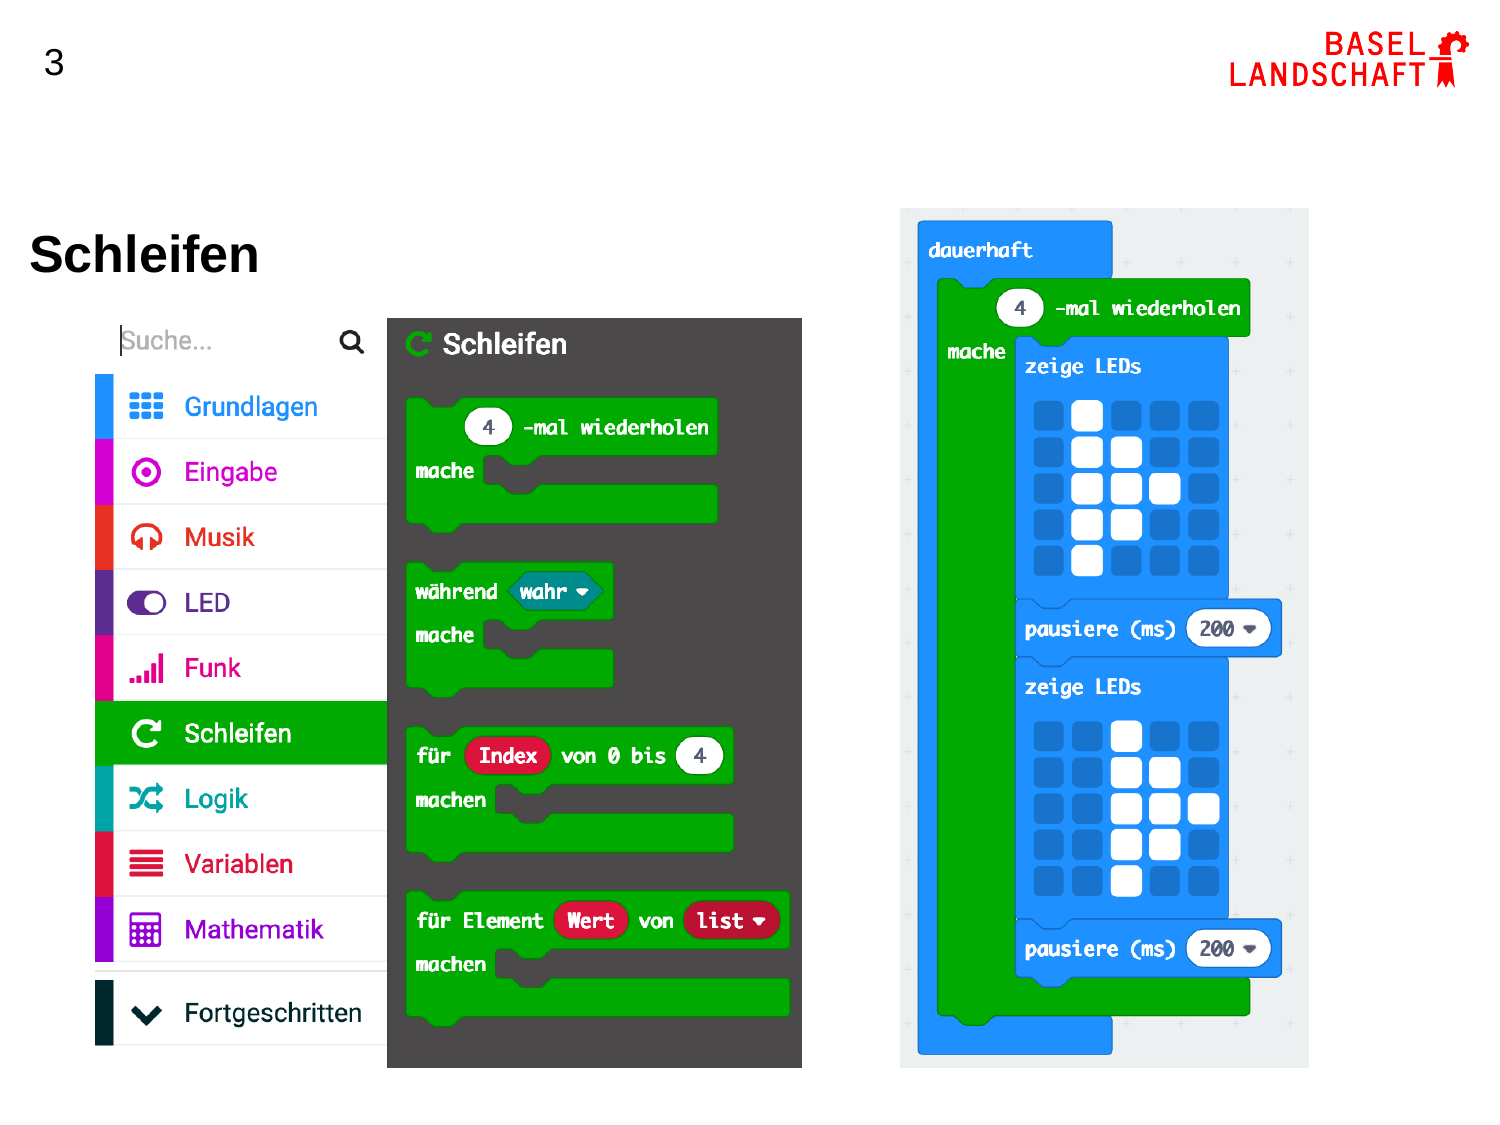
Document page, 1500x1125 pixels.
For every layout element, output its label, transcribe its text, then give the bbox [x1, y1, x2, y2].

slide_number 3 [29, 30, 164, 91]
picture [819, 31, 1469, 159]
picture [900, 208, 1309, 1069]
picture [95, 317, 802, 1069]
title Schleifen [29, 159, 1471, 281]
